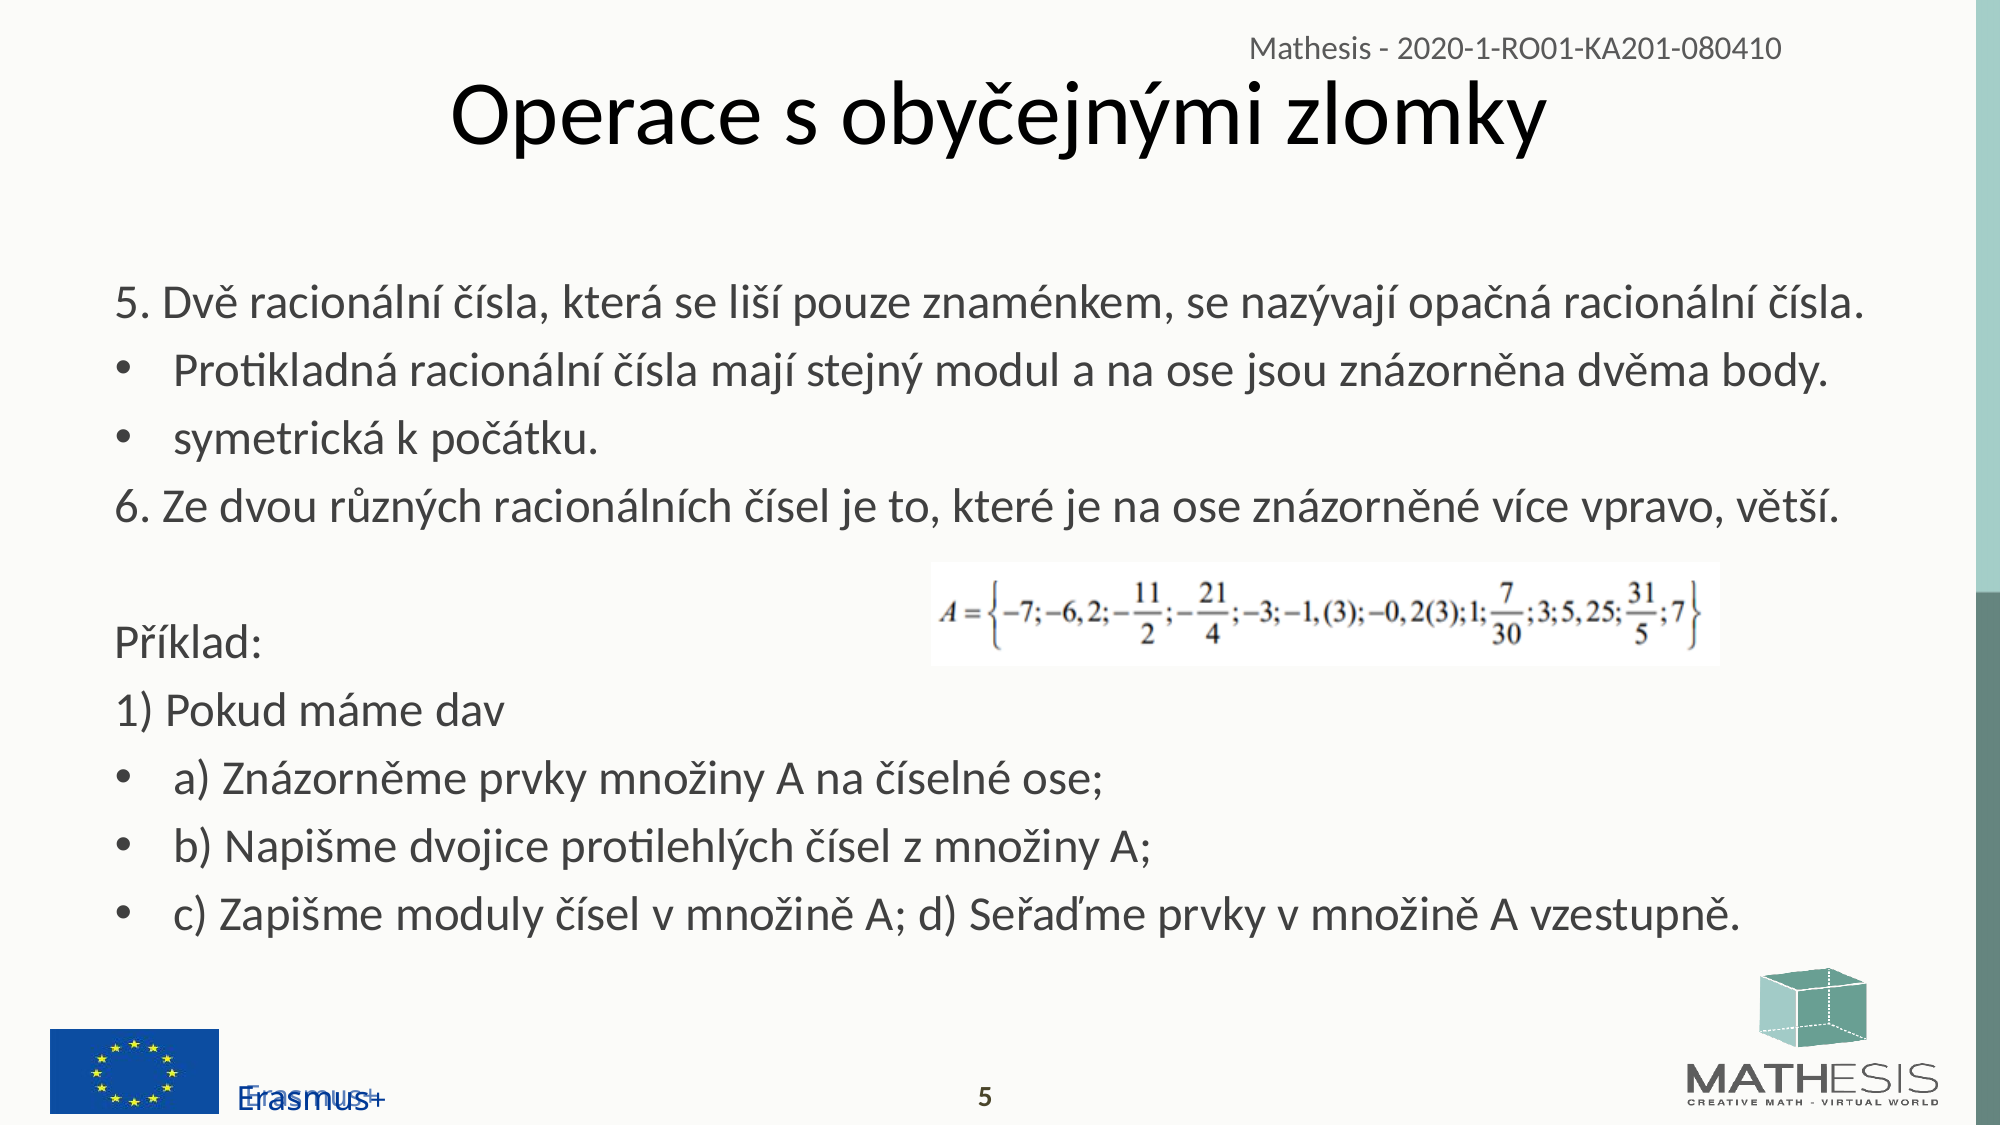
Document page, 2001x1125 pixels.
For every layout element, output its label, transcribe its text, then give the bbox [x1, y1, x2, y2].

picture [931, 562, 1720, 666]
title Operace s obyčejnými zlomky [99, 45, 1900, 233]
picture [50, 1029, 219, 1114]
list 5. Dvě racionální čísla, která se liší pouze znaménkem, se nazývají opačná racionální čísla. Protikladná racionální čísla mají stejný modul a na ose jsou znázorněna dvěma body. symetrická k počátku. 6. Ze dvou různých racionálních čísel je to, které je na ose znázorněné více vpravo, větší. Příklad: 1) Pokud máme dav a) Znázorněme prvky množiny A na číselné ose; b) Napišme dvojice protilehlých čísel z množiny A; c) Zapišme moduly čísel v množině A; d) Seřaďme prvky v množině A vzestupně. [99, 262, 1900, 1005]
